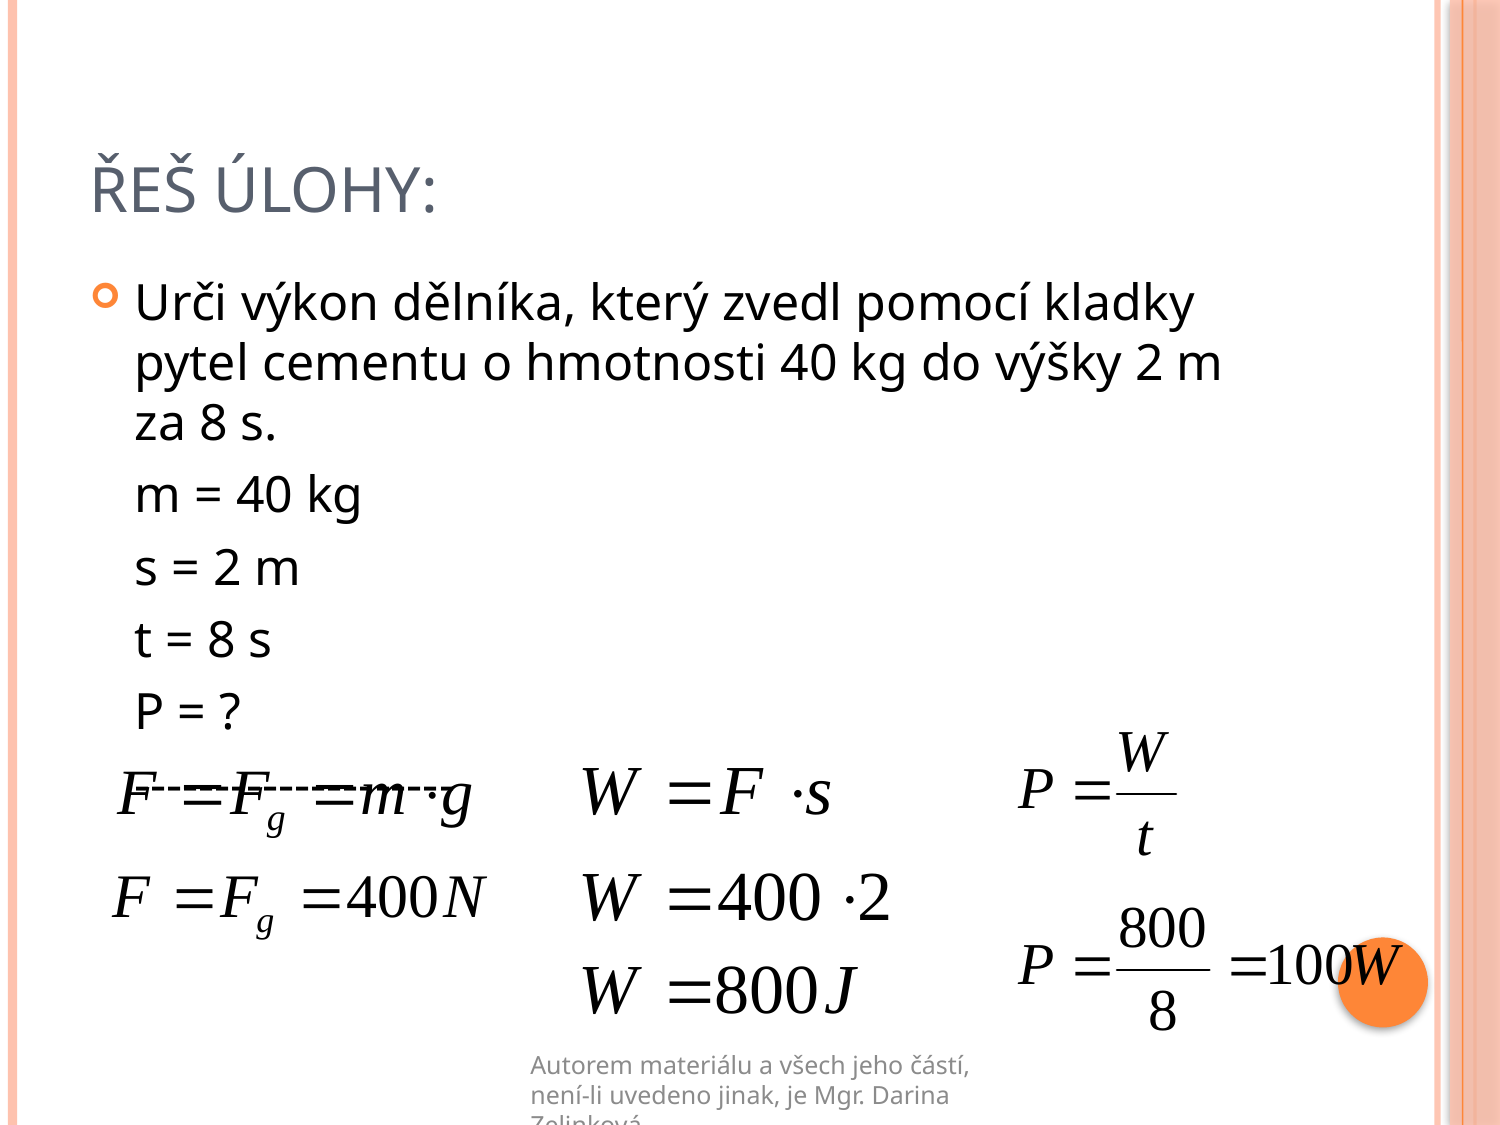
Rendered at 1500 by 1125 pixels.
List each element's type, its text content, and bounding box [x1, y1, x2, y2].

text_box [1007, 890, 1419, 1045]
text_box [100, 854, 505, 955]
title Řeš úlohy: [75, 45, 1300, 233]
footer Autorem materiálu a všech jeho částí, není-li uvedeno jinak, je Mgr. Darina Zelinková [515, 1065, 991, 1125]
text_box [104, 749, 493, 852]
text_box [573, 749, 845, 833]
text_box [1007, 714, 1187, 869]
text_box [573, 854, 903, 938]
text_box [573, 948, 880, 1032]
list Urči výkon dělníka, který zvedl pomocí kladky pytel cementu o hmotnosti 40 kg do výšky 2 m za 8 s. m = 40 kg s = 2 m t = 8 s P = ? -------------------- [75, 262, 1300, 1062]
